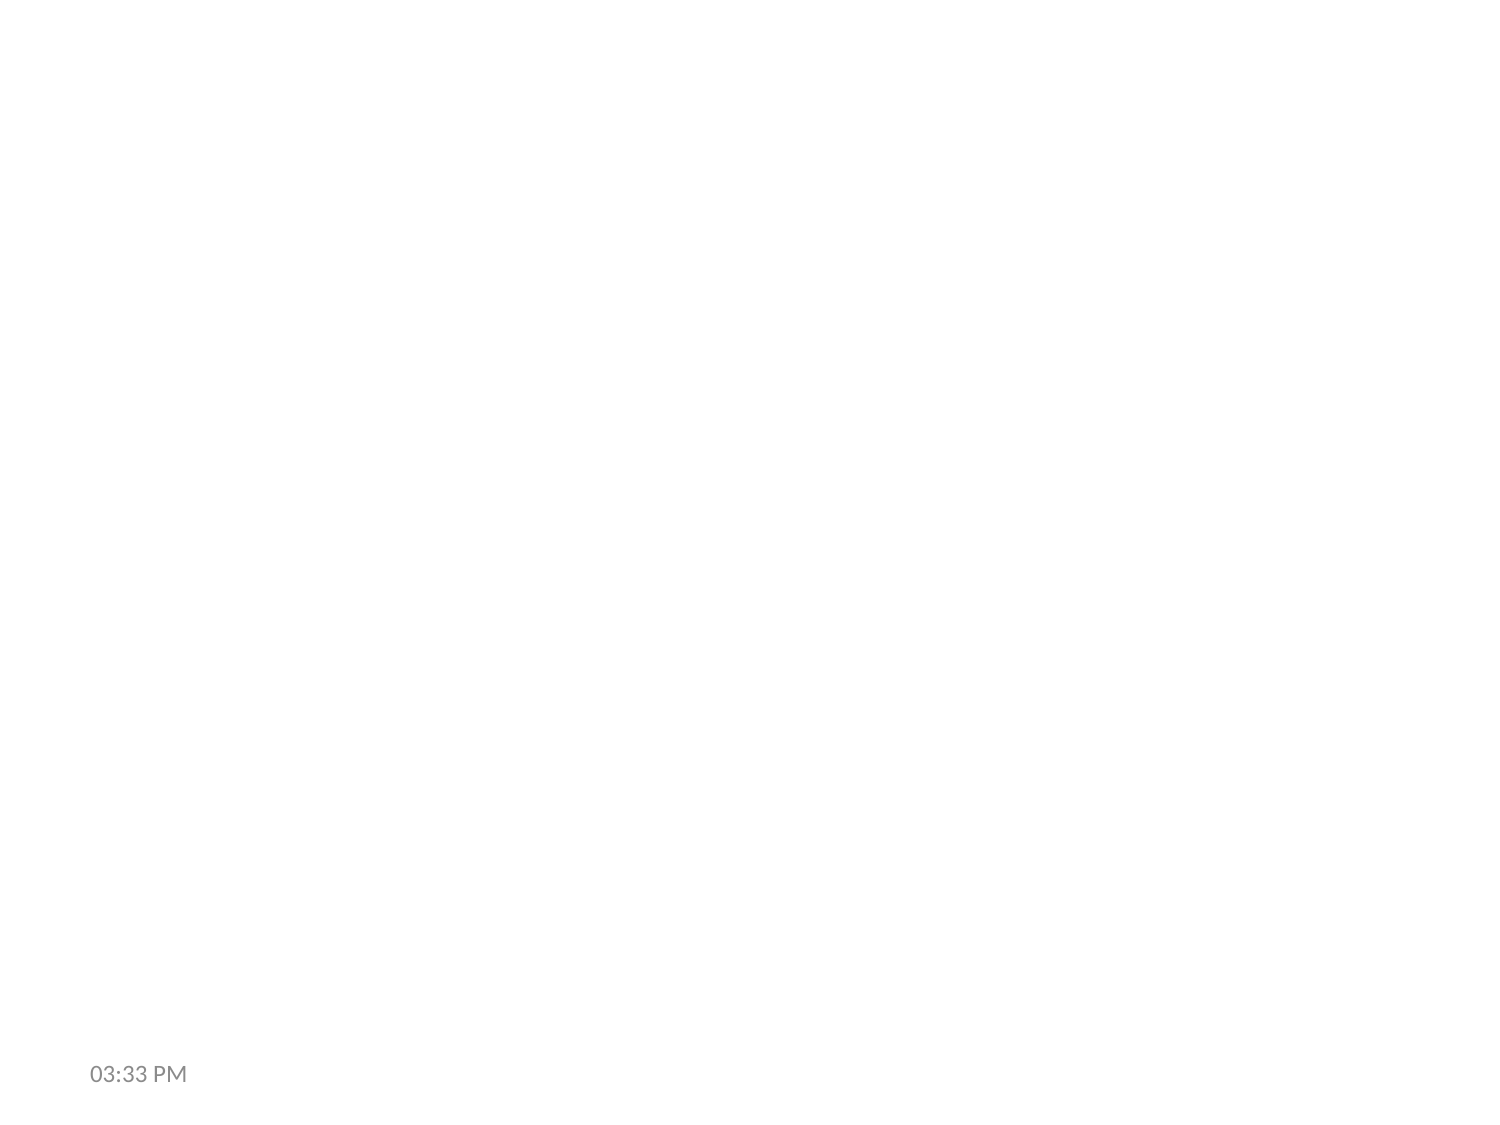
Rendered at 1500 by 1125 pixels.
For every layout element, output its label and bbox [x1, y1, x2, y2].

slide_number [75, 1042, 425, 1103]
